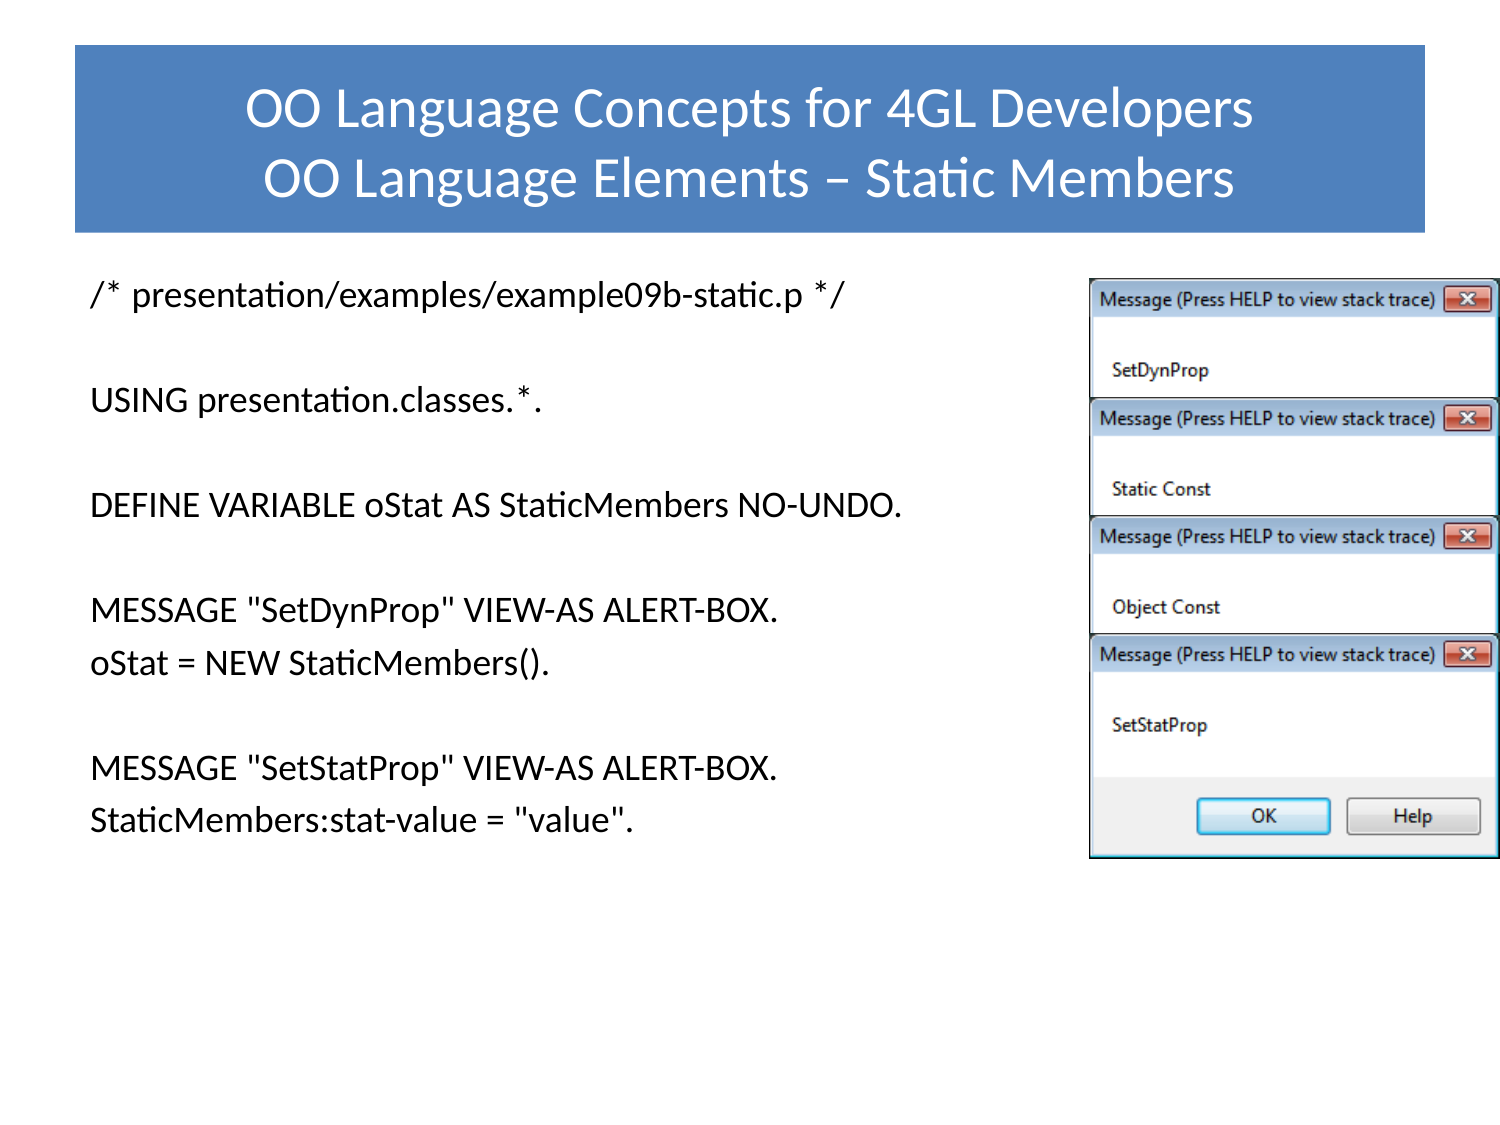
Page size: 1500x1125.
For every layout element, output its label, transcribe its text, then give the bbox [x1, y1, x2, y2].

title OO Language Concepts for 4GL Developers OO Language Elements – Static Members [75, 45, 1425, 233]
picture [1088, 278, 1500, 859]
list /* presentation/examples/example09b-static.p */ USING presentation.classes.*. DEFINE VARIABLE oStat AS StaticMembers NO-UNDO. MESSAGE "SetDynProp" VIEW-AS ALERT-BOX. oStat = NEW StaticMembers(). MESSAGE "SetStatProp" VIEW-AS ALERT-BOX. StaticMembers:stat-value = "value". [75, 262, 1425, 1005]
